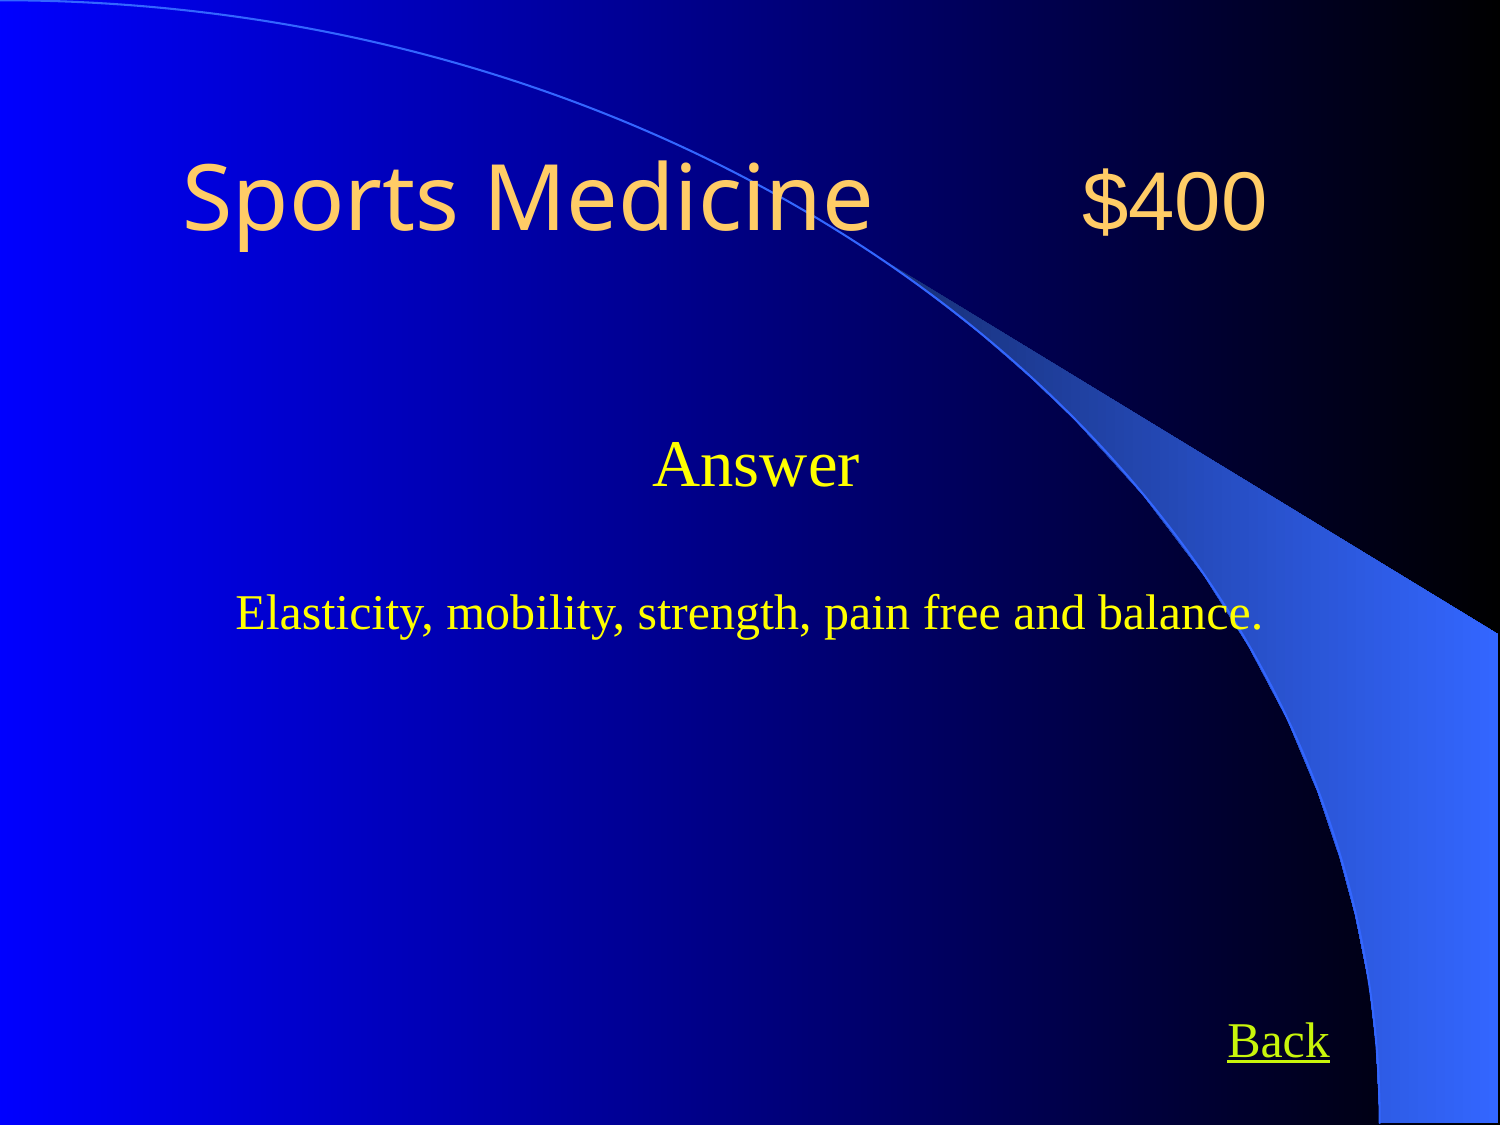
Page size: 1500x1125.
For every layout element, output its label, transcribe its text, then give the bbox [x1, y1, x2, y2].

text_box Answer Elasticity, mobility, strength, pain free and balance. [99, 412, 1413, 828]
text_box Back [1212, 999, 1438, 1075]
title Sports Medicine $400 [87, 99, 1363, 288]
